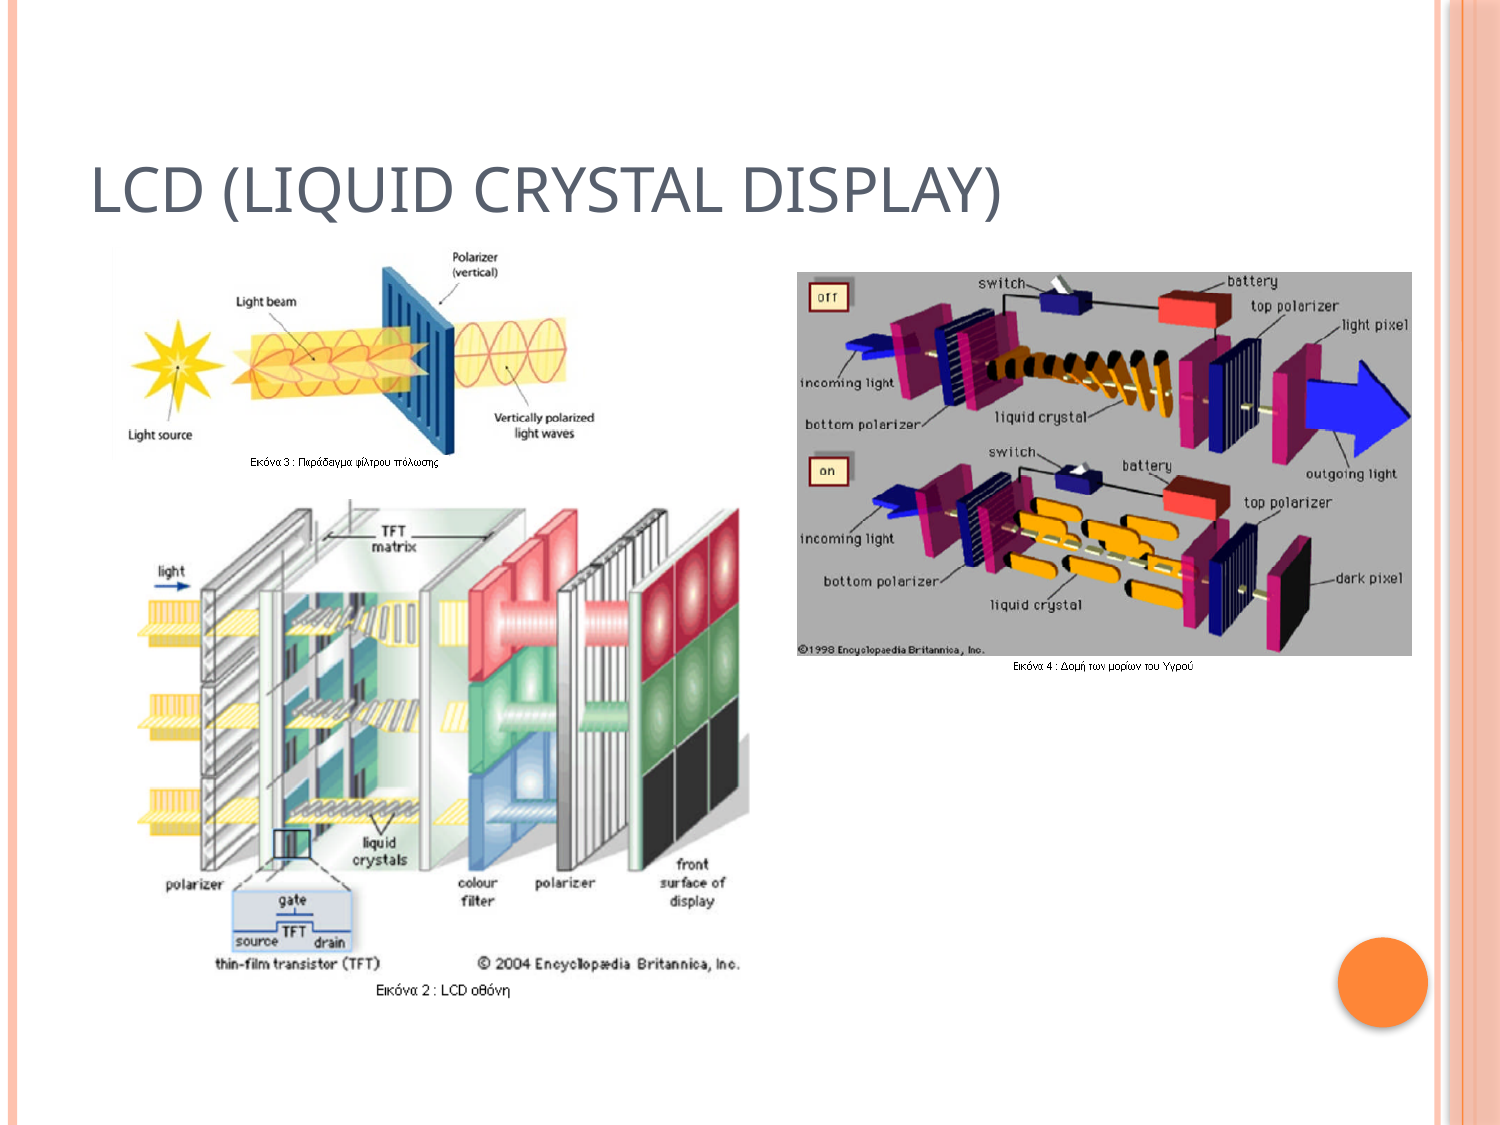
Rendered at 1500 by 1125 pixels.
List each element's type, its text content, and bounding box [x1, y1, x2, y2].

picture [111, 247, 603, 473]
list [136, 499, 768, 1010]
title LCD (Liquid Crystal Display) [75, 45, 1300, 233]
picture [796, 271, 1412, 672]
